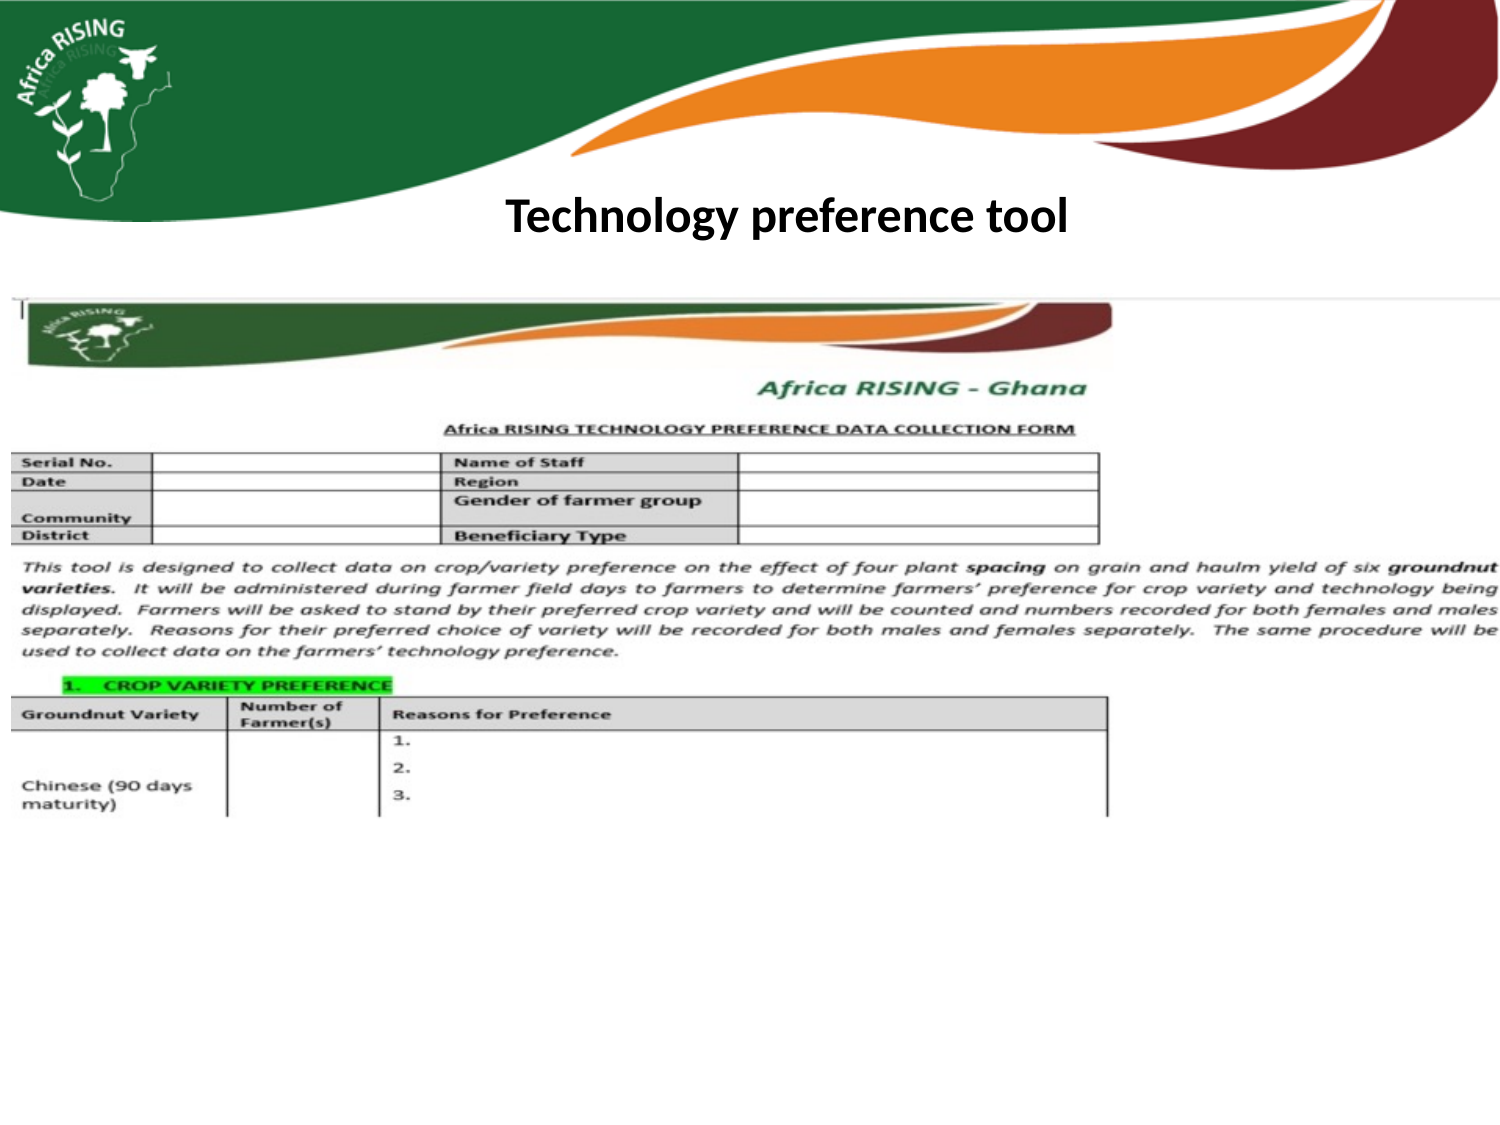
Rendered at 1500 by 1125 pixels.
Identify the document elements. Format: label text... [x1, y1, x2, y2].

picture [0, 0, 1499, 222]
picture [10, 293, 1500, 851]
text_box Technology preference tool [112, 187, 1463, 238]
